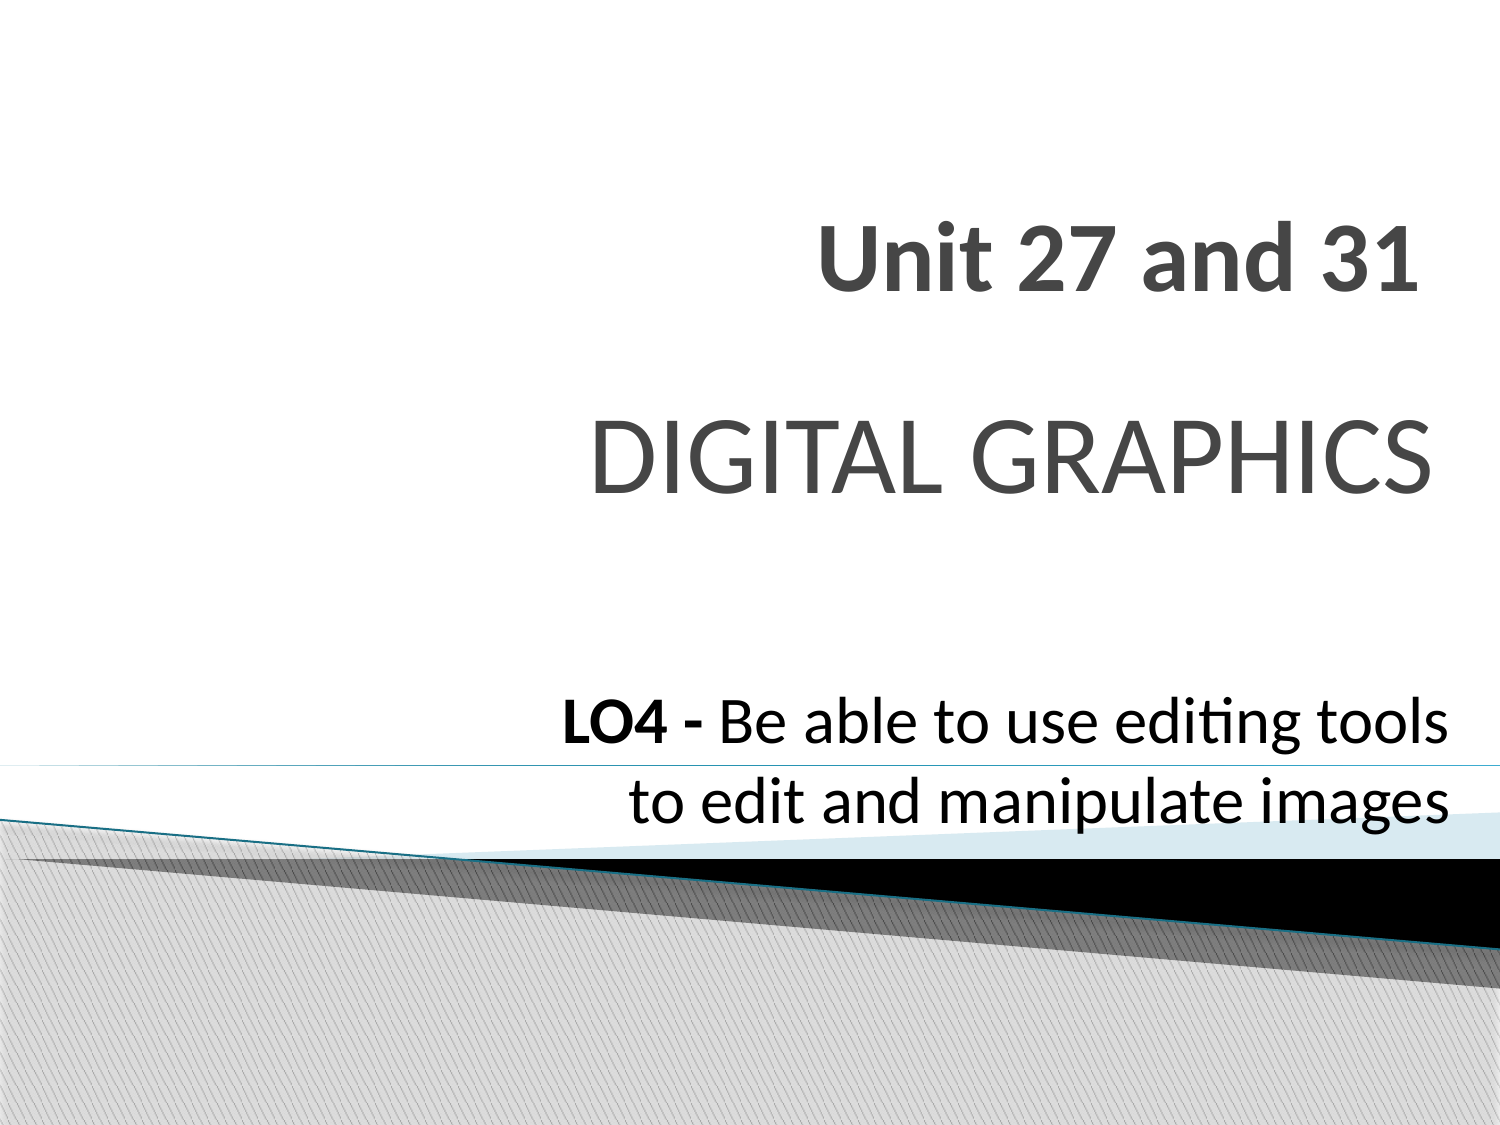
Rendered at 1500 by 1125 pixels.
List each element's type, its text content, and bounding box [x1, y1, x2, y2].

title Unit 27 and 31 [161, 19, 1437, 320]
text_box LO4 - Be able to use editing tools to edit and manipulate images [547, 669, 1466, 844]
subtitle DIGITAL GRAPHICS [177, 373, 1453, 624]
picture [5, 859, 1500, 989]
